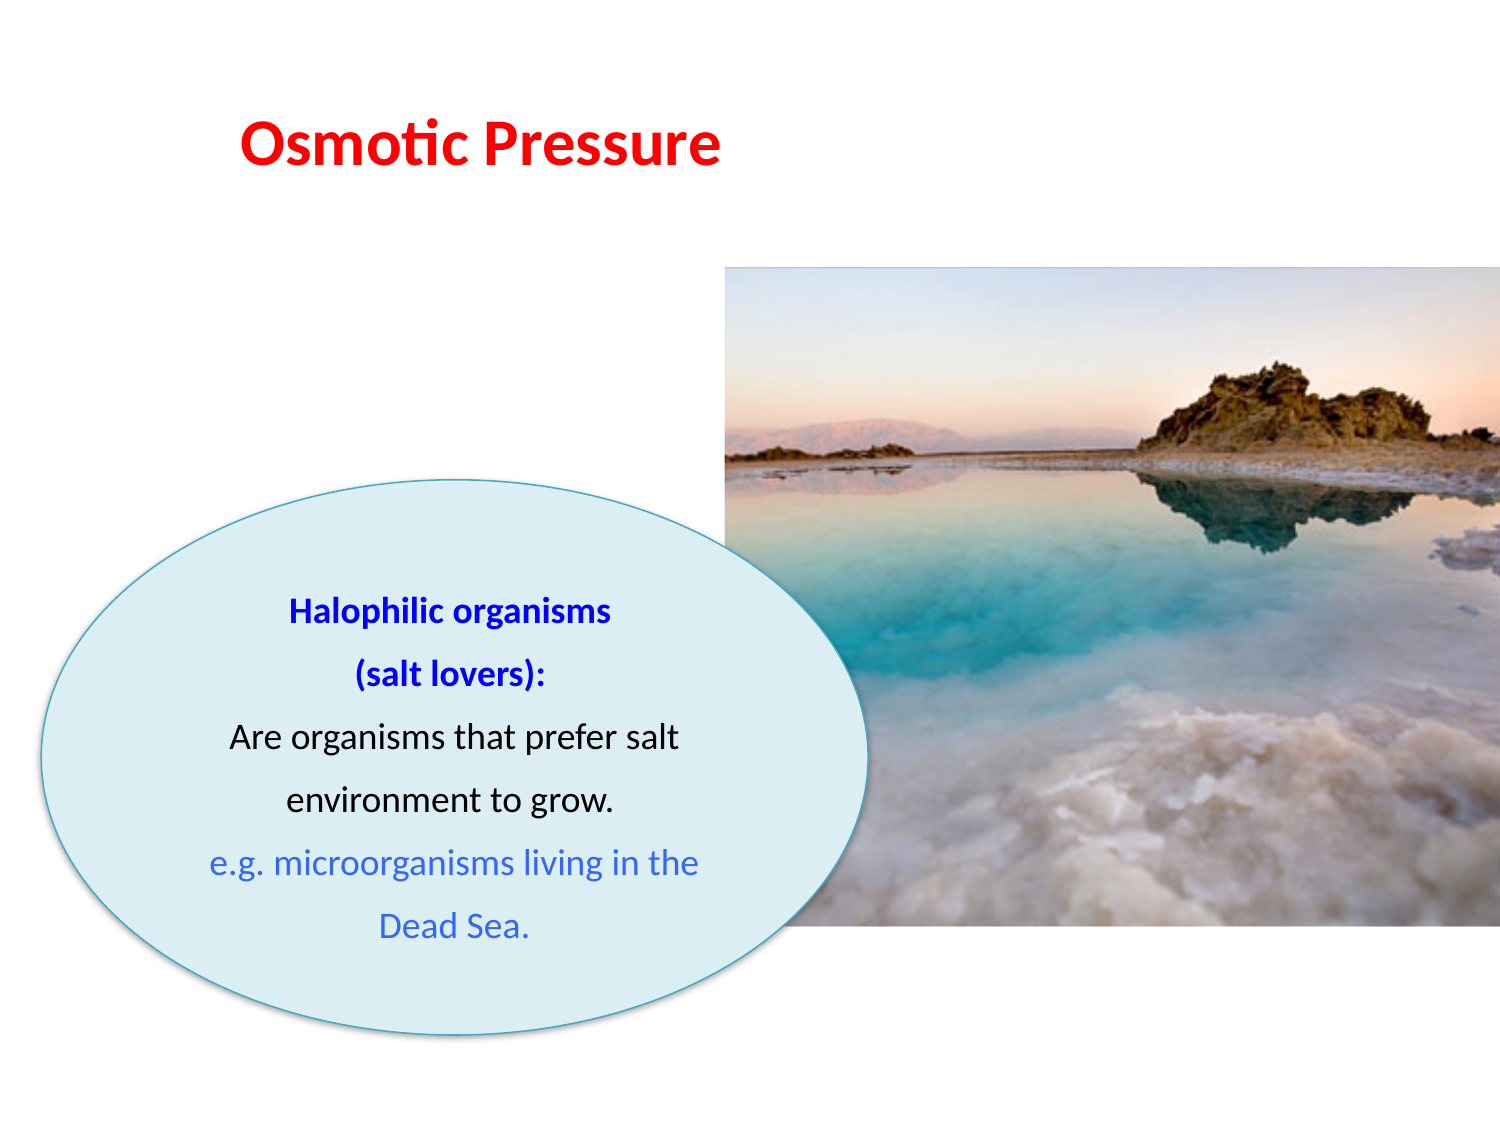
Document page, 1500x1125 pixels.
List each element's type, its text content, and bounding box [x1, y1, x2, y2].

text_box Halophilic organisms (salt lovers): Are organisms that prefer salt environment to grow. e.g. microorganisms living in the Dead Sea. [40, 478, 770, 1036]
title Osmotic Pressure [75, 45, 1425, 233]
picture [724, 266, 1500, 929]
